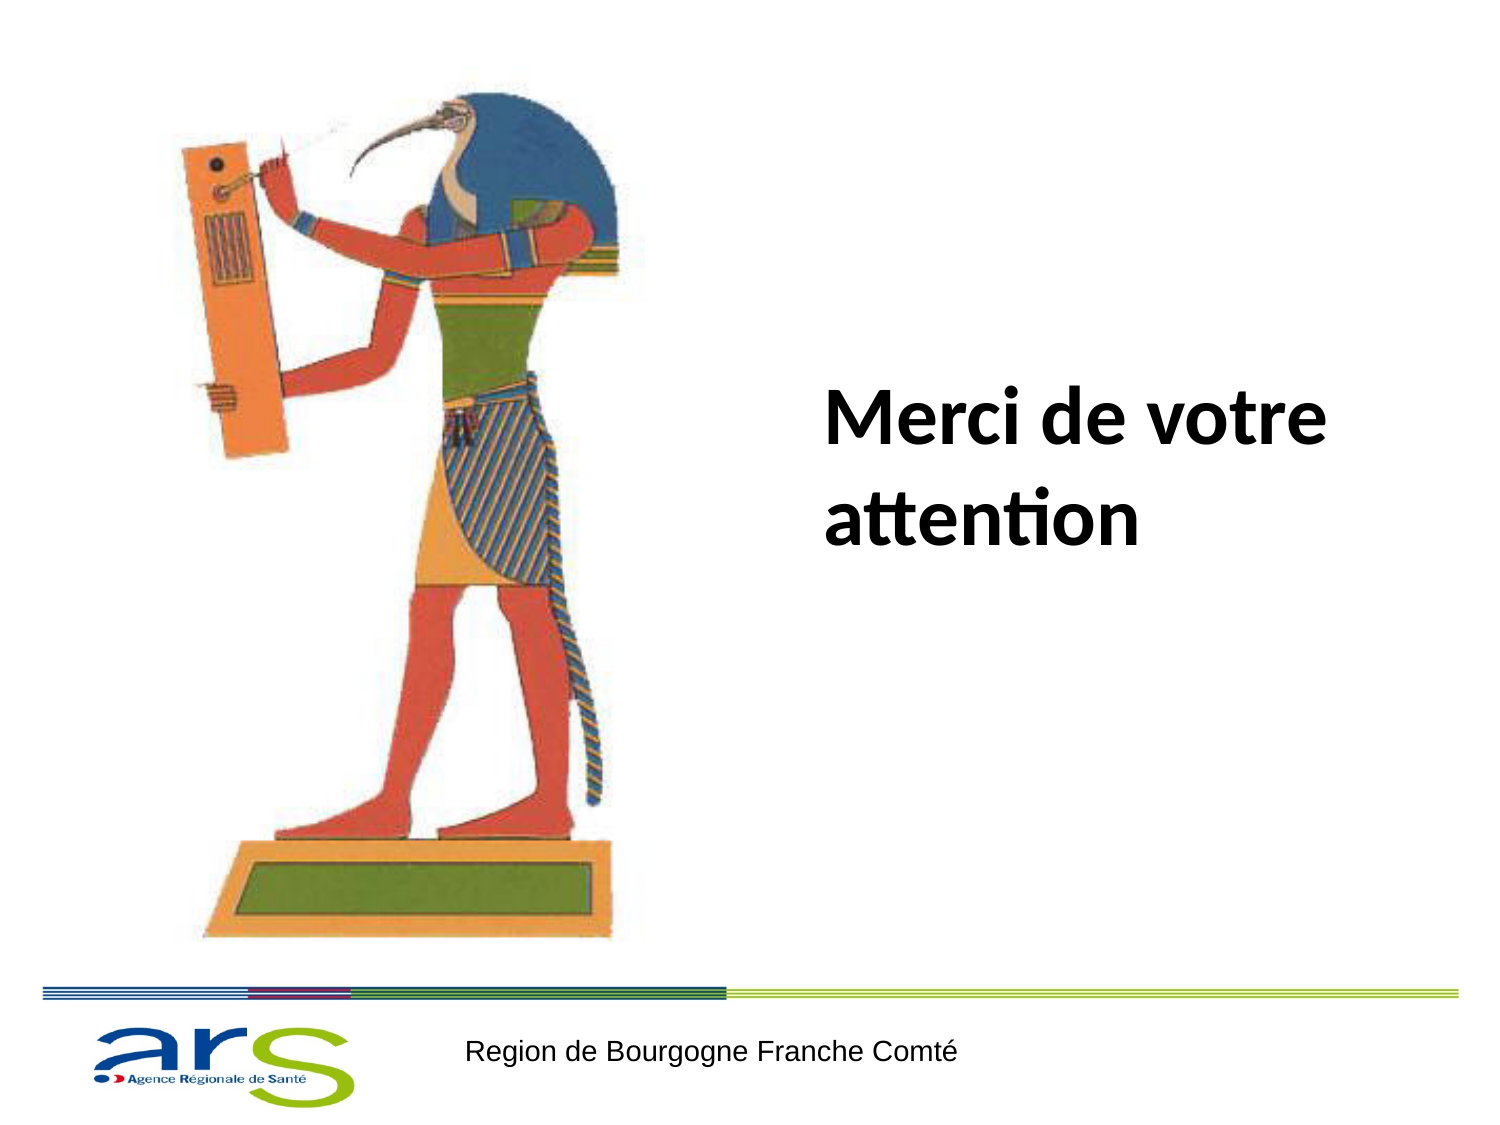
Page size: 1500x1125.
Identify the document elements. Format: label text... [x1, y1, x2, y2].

text_box Merci de votre attention [809, 354, 1424, 569]
picture [41, 66, 1459, 1125]
